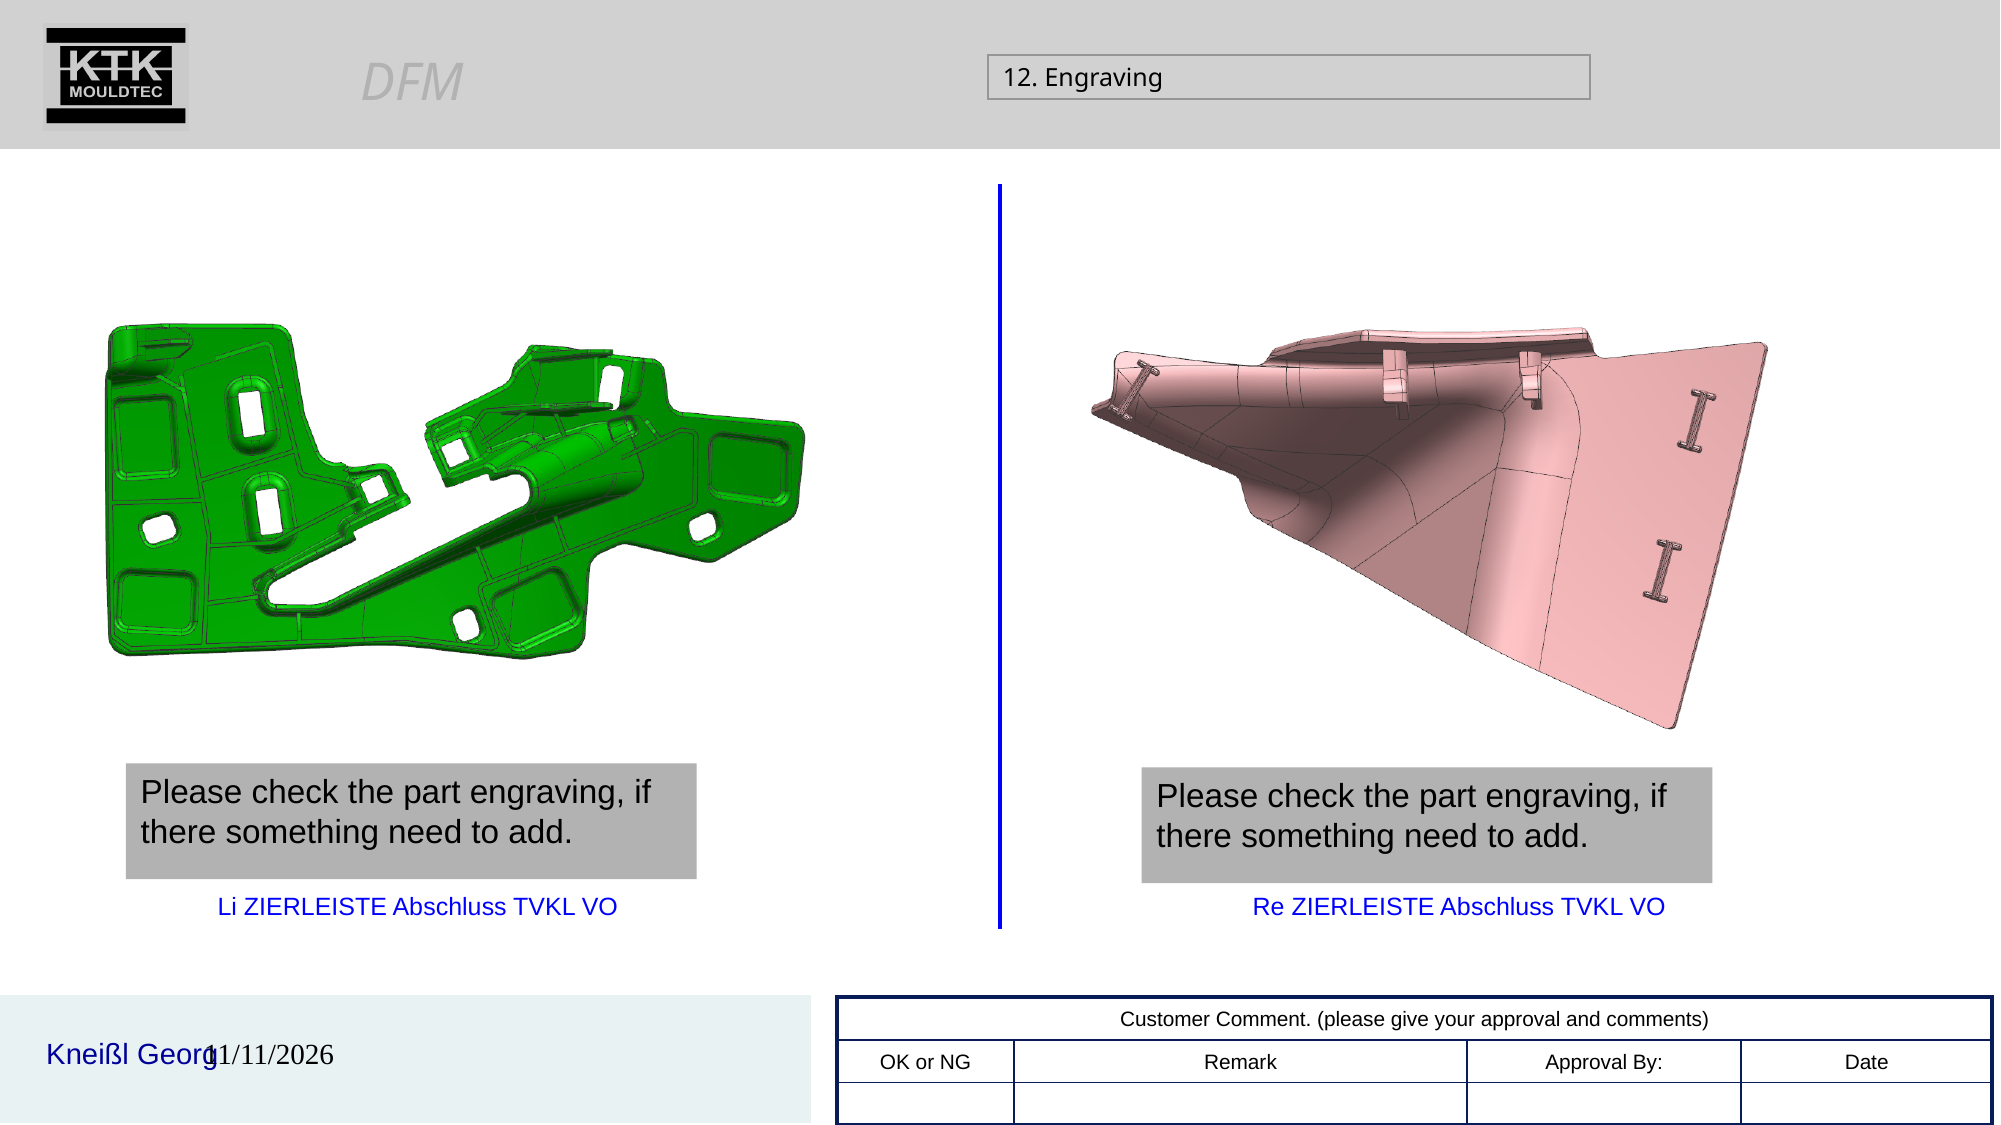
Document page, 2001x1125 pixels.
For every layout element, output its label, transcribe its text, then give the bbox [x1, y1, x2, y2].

picture [66, 290, 828, 688]
text_box Li ZIERLEISTE Abschluss TVKL VO [202, 883, 634, 928]
text_box 12. Engraving [988, 54, 1591, 100]
text_box Please check the part engraving, if there something need to add. [1141, 767, 1713, 884]
slide_number [188, 1027, 433, 1106]
text_box Please check the part engraving, if there something need to add. [125, 763, 697, 880]
picture [1058, 278, 1812, 749]
text_box Re ZIERLEISTE Abschluss TVKL VO [1237, 884, 1682, 928]
